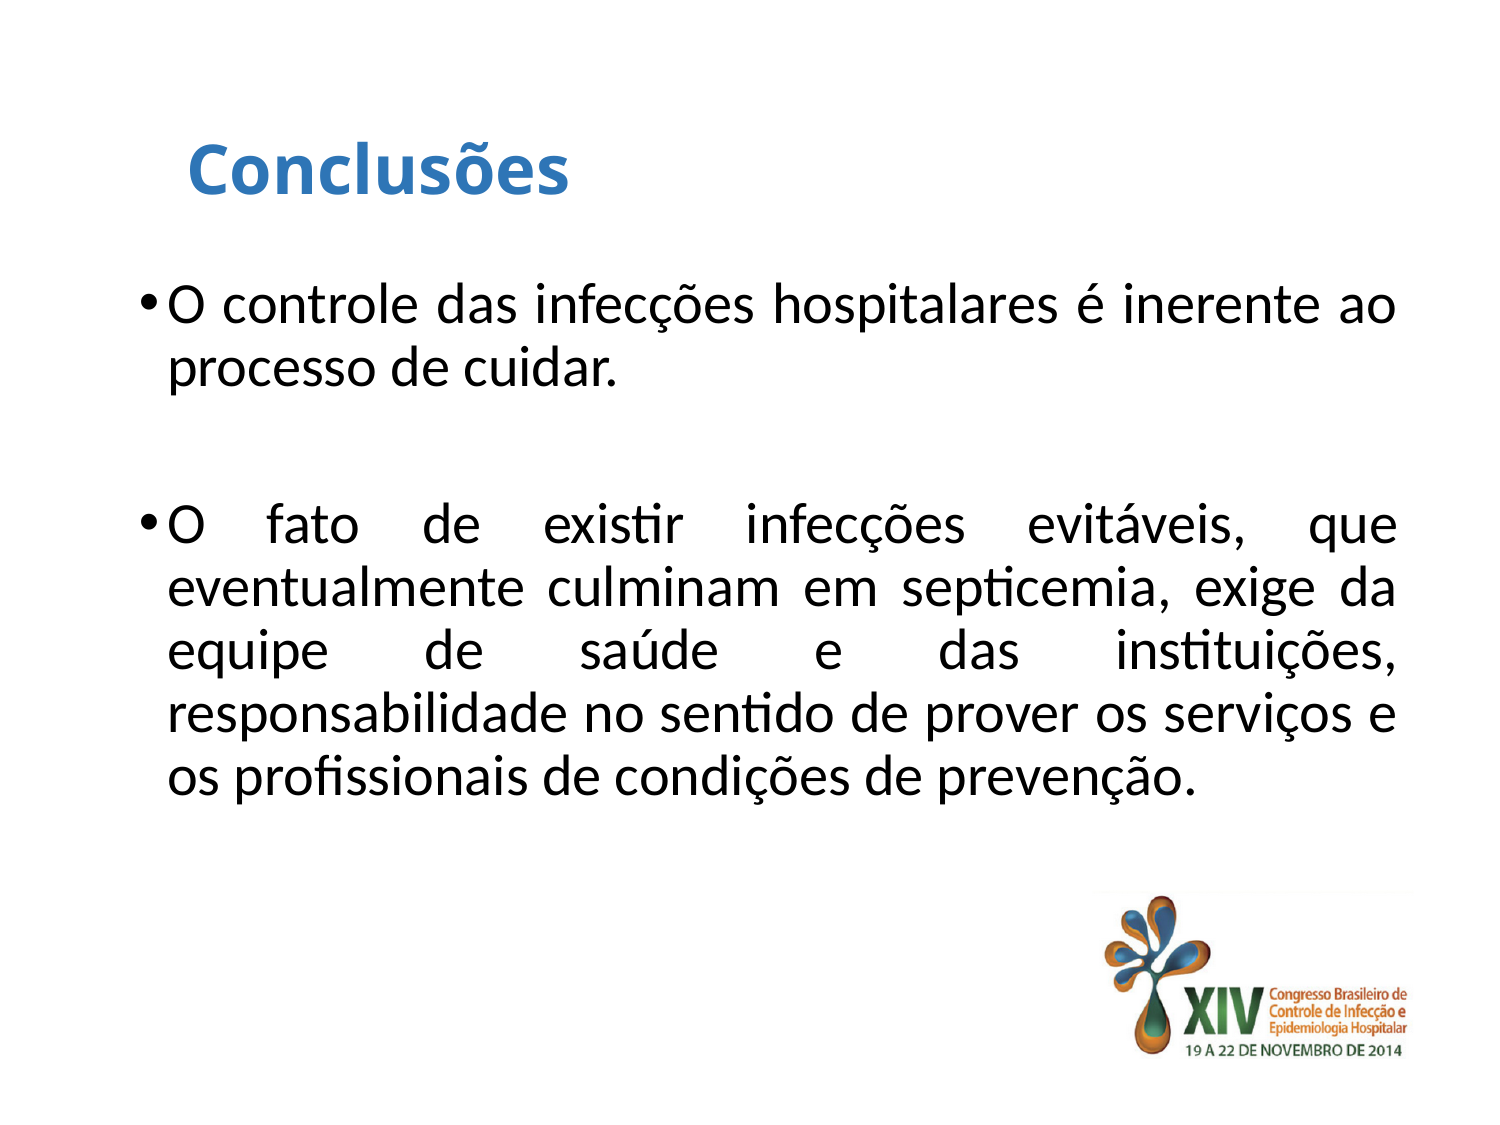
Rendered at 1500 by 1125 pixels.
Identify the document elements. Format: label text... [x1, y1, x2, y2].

picture [1092, 890, 1414, 1059]
list O controle das infecções hospitalares é inerente ao processo de cuidar. O fato de existir infecções evitáveis, que eventualmente culminam em septicemia, exige da equipe de saúde e das instituições, responsabilidade no sentido de prover os serviços e os profissionais de condições de prevenção. [123, 265, 1414, 1012]
title Conclusões [171, 78, 1324, 265]
